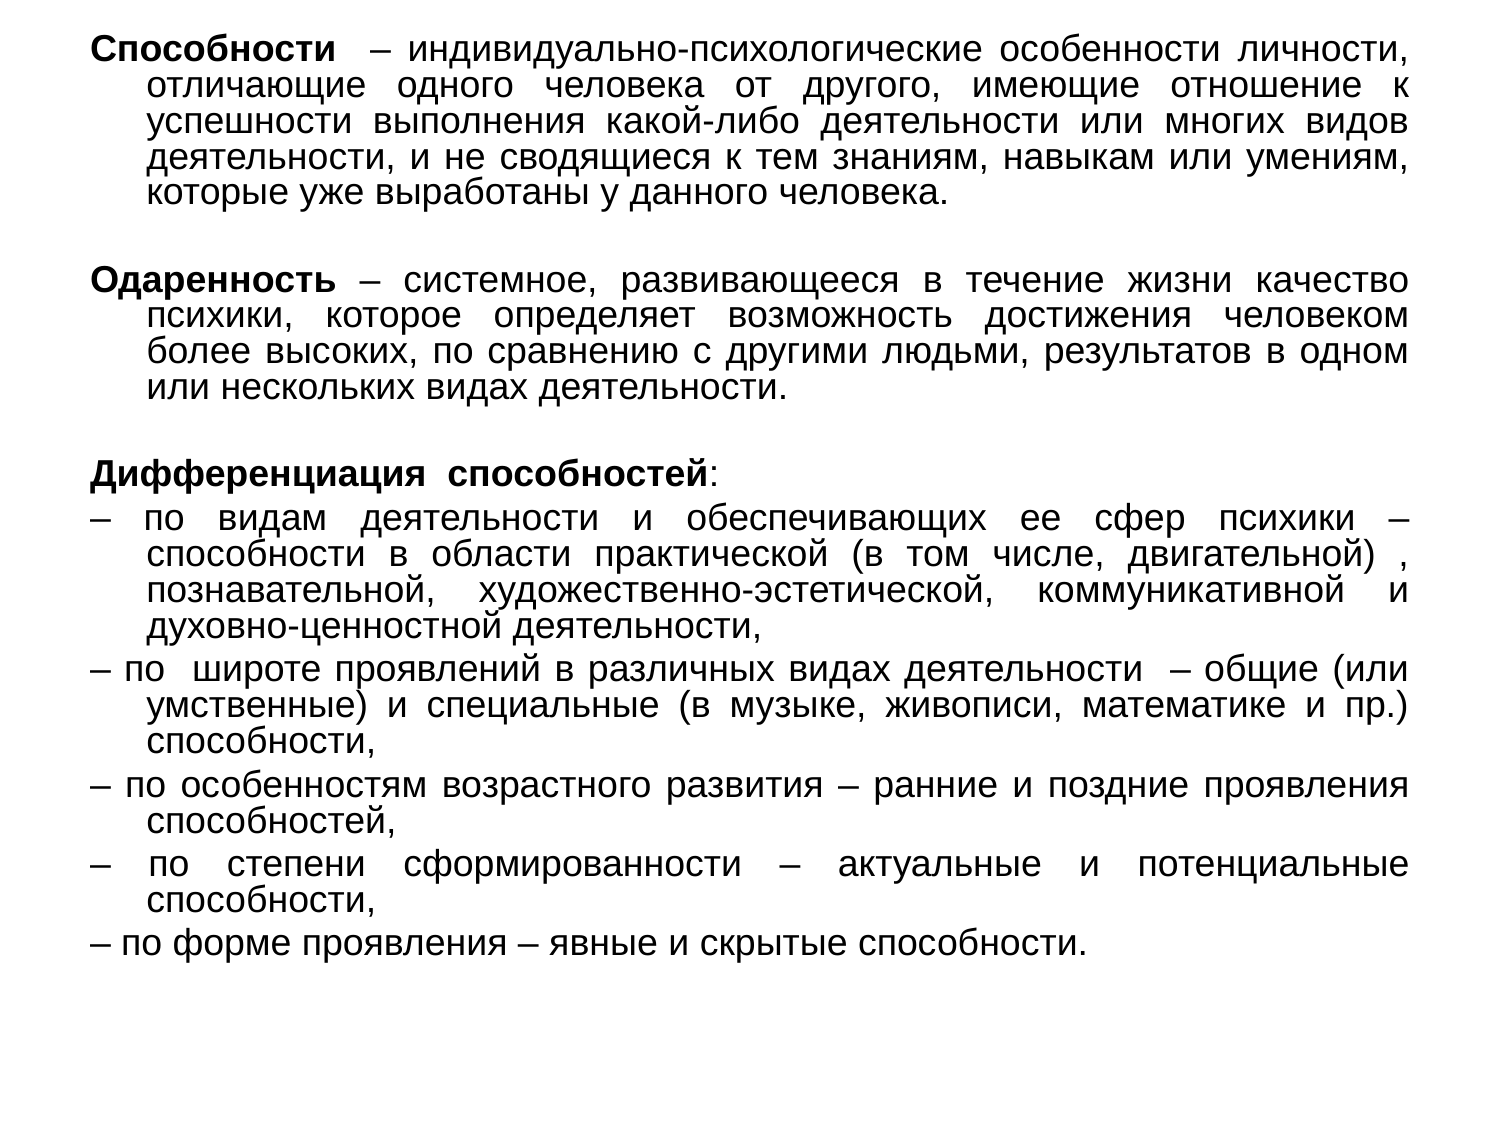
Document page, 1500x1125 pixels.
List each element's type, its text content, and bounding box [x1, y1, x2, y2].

list Способности – индивидуально-психологические особенности личности, отличающие одного человека от другого, имеющие отношение к успешности выполнения какой-либо деятельности или многих видов деятельности, и не сводящиеся к тем знаниям, навыкам или умениям, которые уже выработаны у данного человека. Одаренность – системное, развивающееся в течение жизни качество психики, которое определяет возможность достижения человеком более высоких, по сравнению с другими людьми, результатов в одном или нескольких видах деятельности. Дифференциация способностей: – по видам деятельности и обеспечивающих ее сфер психики – способности в области практической (в том числе, двигательной) , познавательной, художественно-эстетической, коммуникативной и духовно-ценностной деятельности, – по широте проявлений в различных видах деятельности – общие (или умственные) и специальные (в музыке, живописи, математике и пр.) способности, – по особенностям возрастного развития – ранние и поздние проявления способностей, – по степени сформированности – актуальные и потенциальные способности, – по форме проявления – явные и скрытые способности. [74, 24, 1426, 1006]
